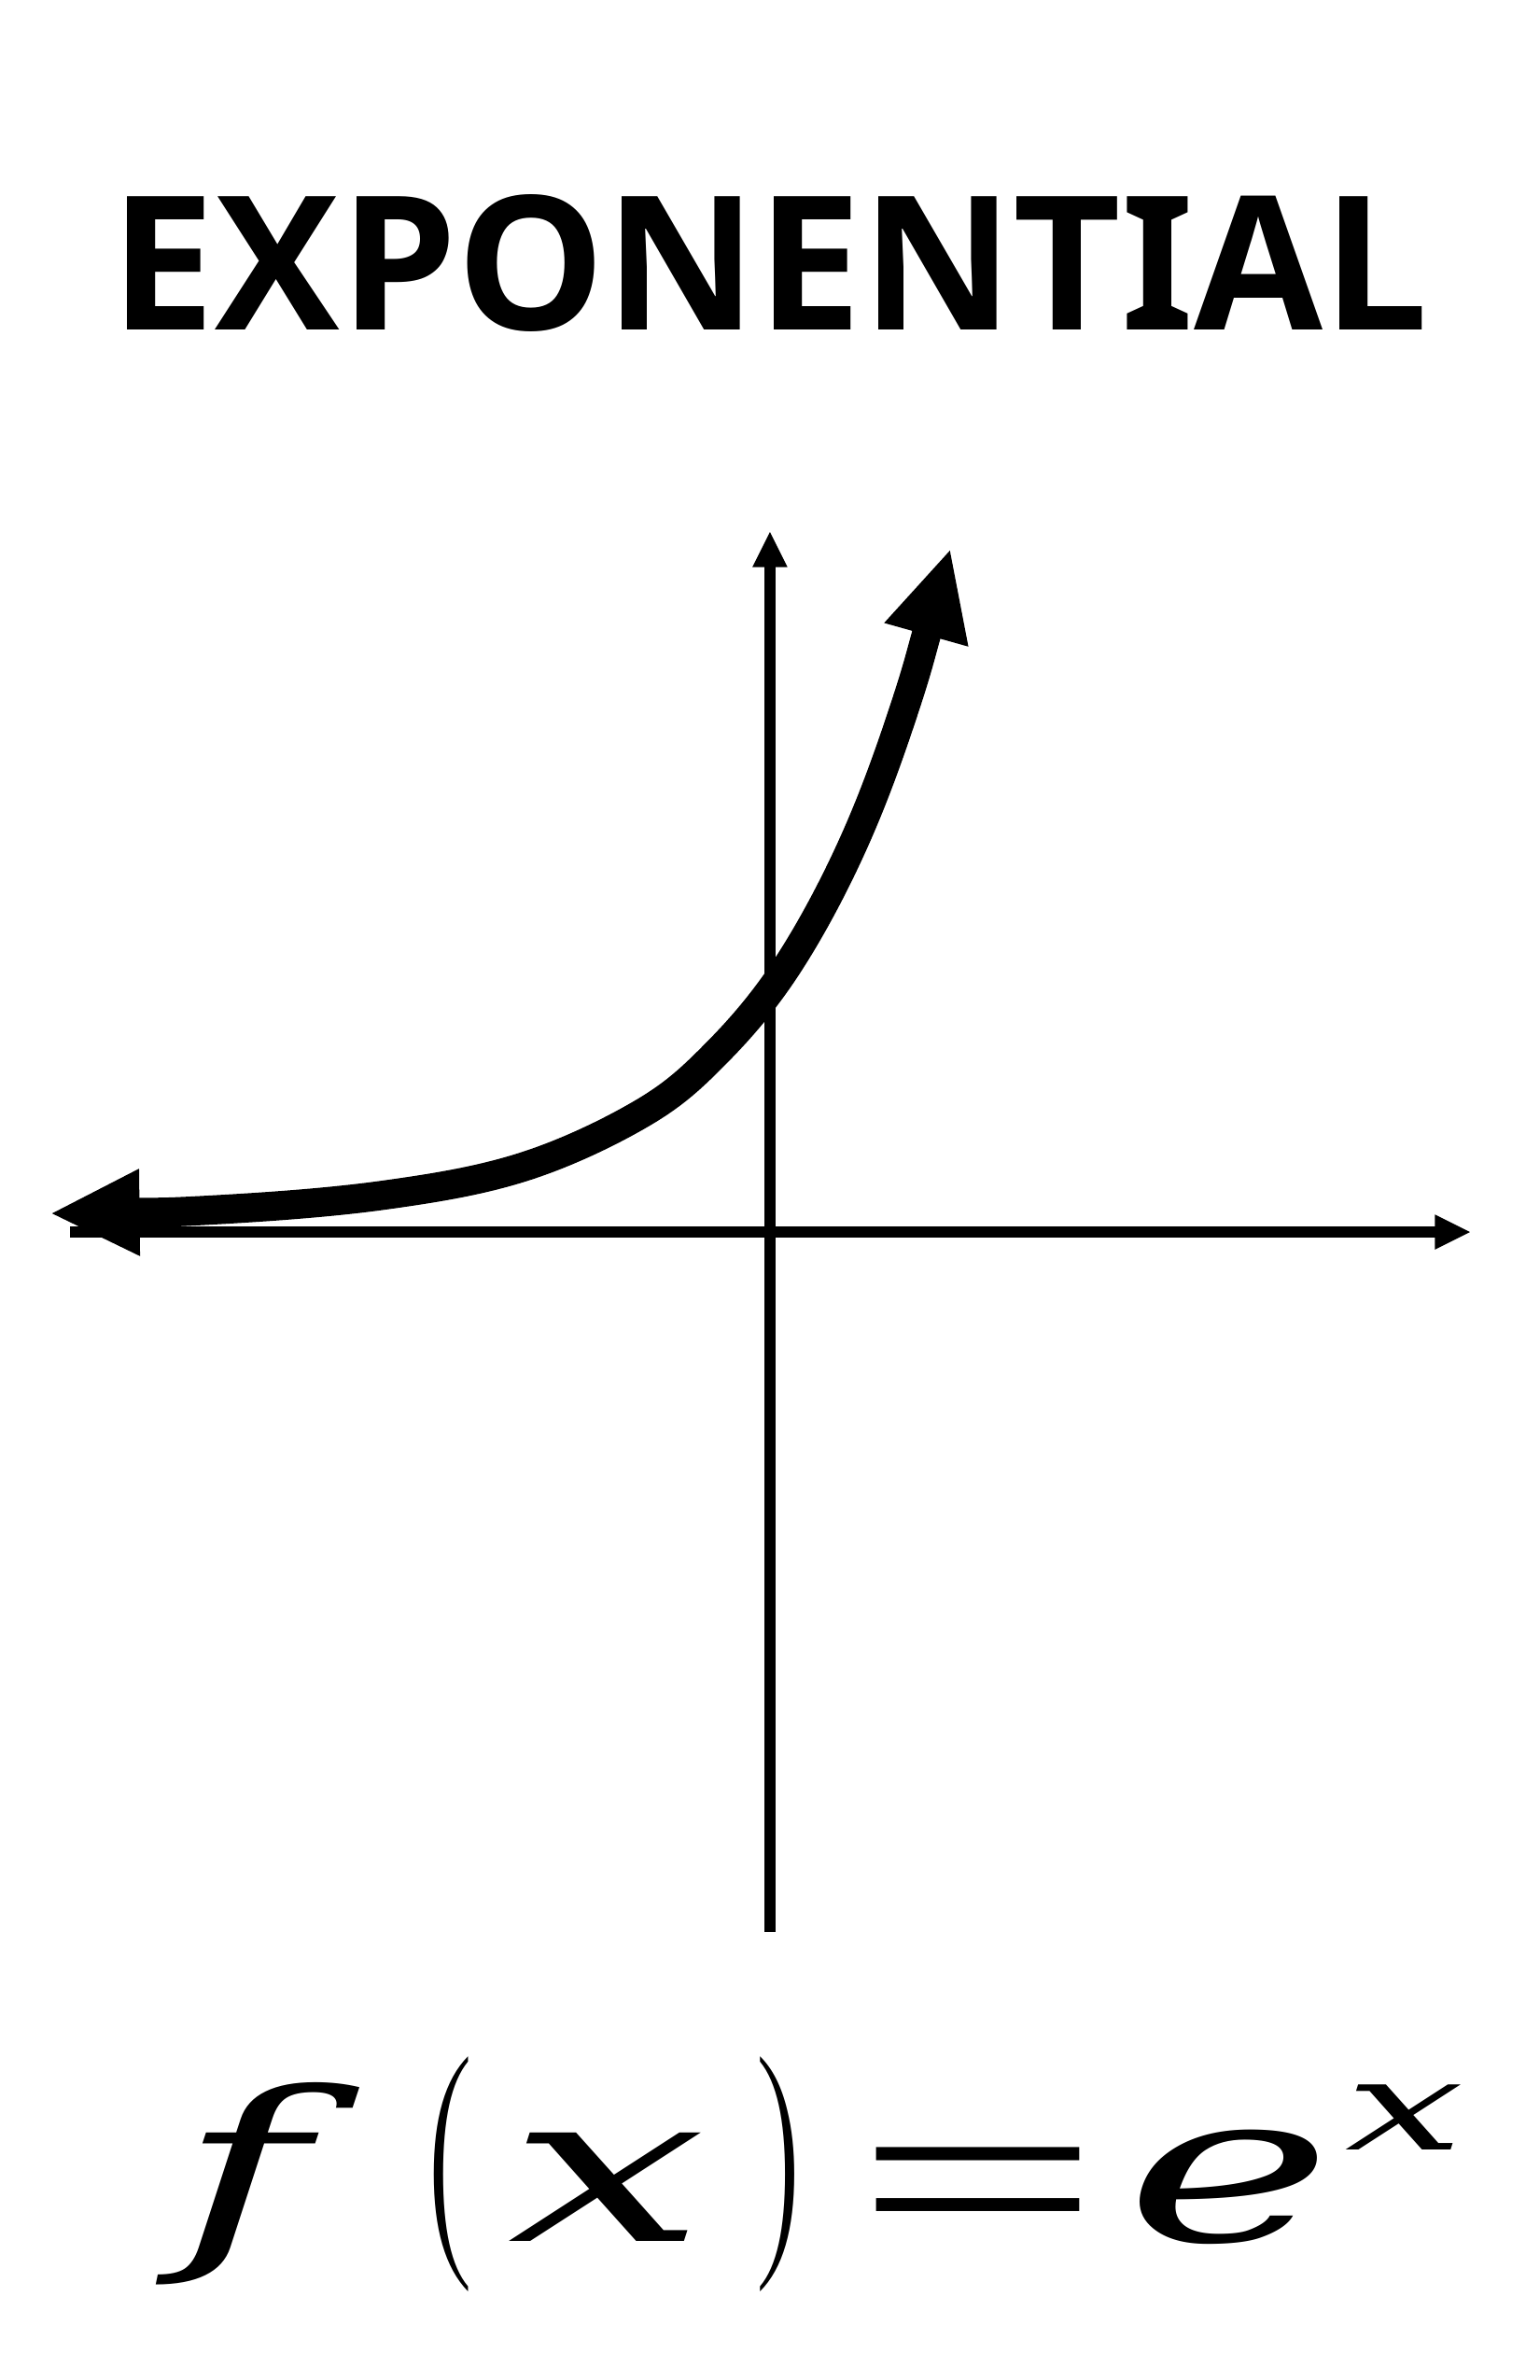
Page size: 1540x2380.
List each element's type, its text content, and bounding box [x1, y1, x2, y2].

text_box [771, 550, 953, 990]
text_box [51, 683, 769, 1220]
text_box EXPONENTIAL [69, 42, 1470, 497]
